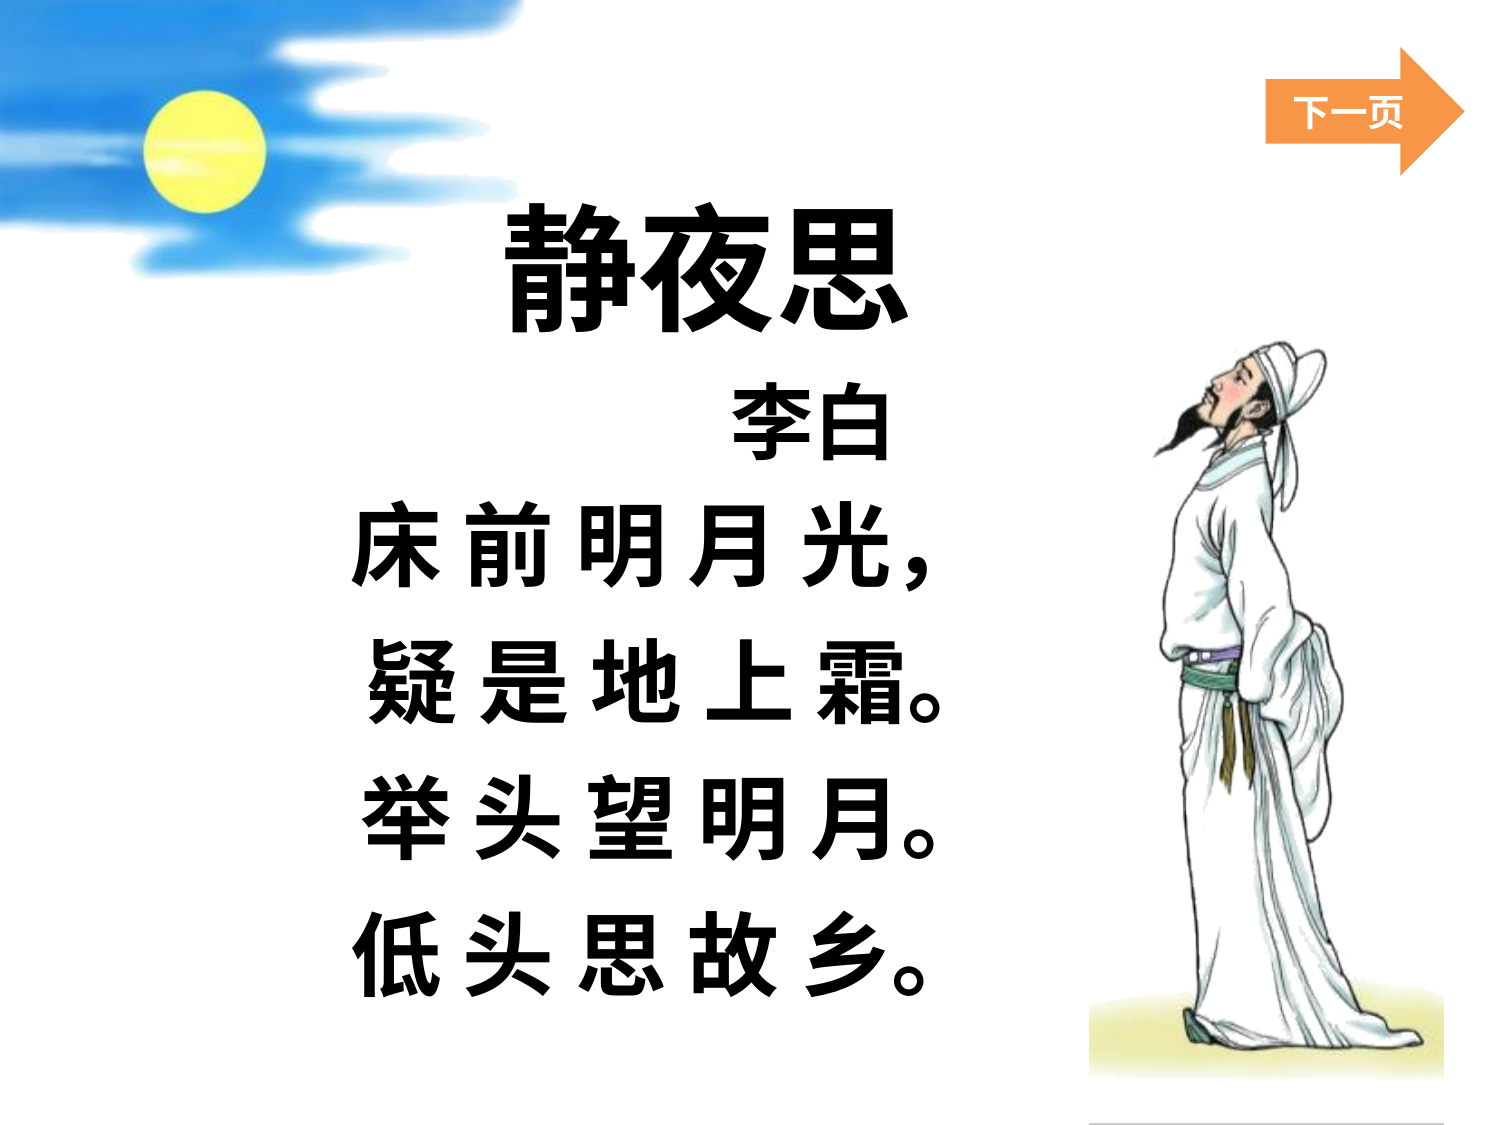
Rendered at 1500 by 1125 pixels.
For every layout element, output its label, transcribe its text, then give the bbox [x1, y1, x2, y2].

text_box 举 头 望 明 月。 [345, 753, 1014, 879]
text_box 静夜思 [466, 175, 929, 356]
text_box 床 前 明 月 光， [335, 480, 999, 606]
text_box 李白 [716, 363, 913, 478]
picture [1089, 321, 1444, 1125]
text_box 下一页 [1263, 44, 1467, 178]
text_box 疑 是 地 上 霜。 [351, 617, 1015, 742]
text_box 低 头 思 故 乡。 [335, 890, 999, 1016]
picture [0, 0, 551, 308]
